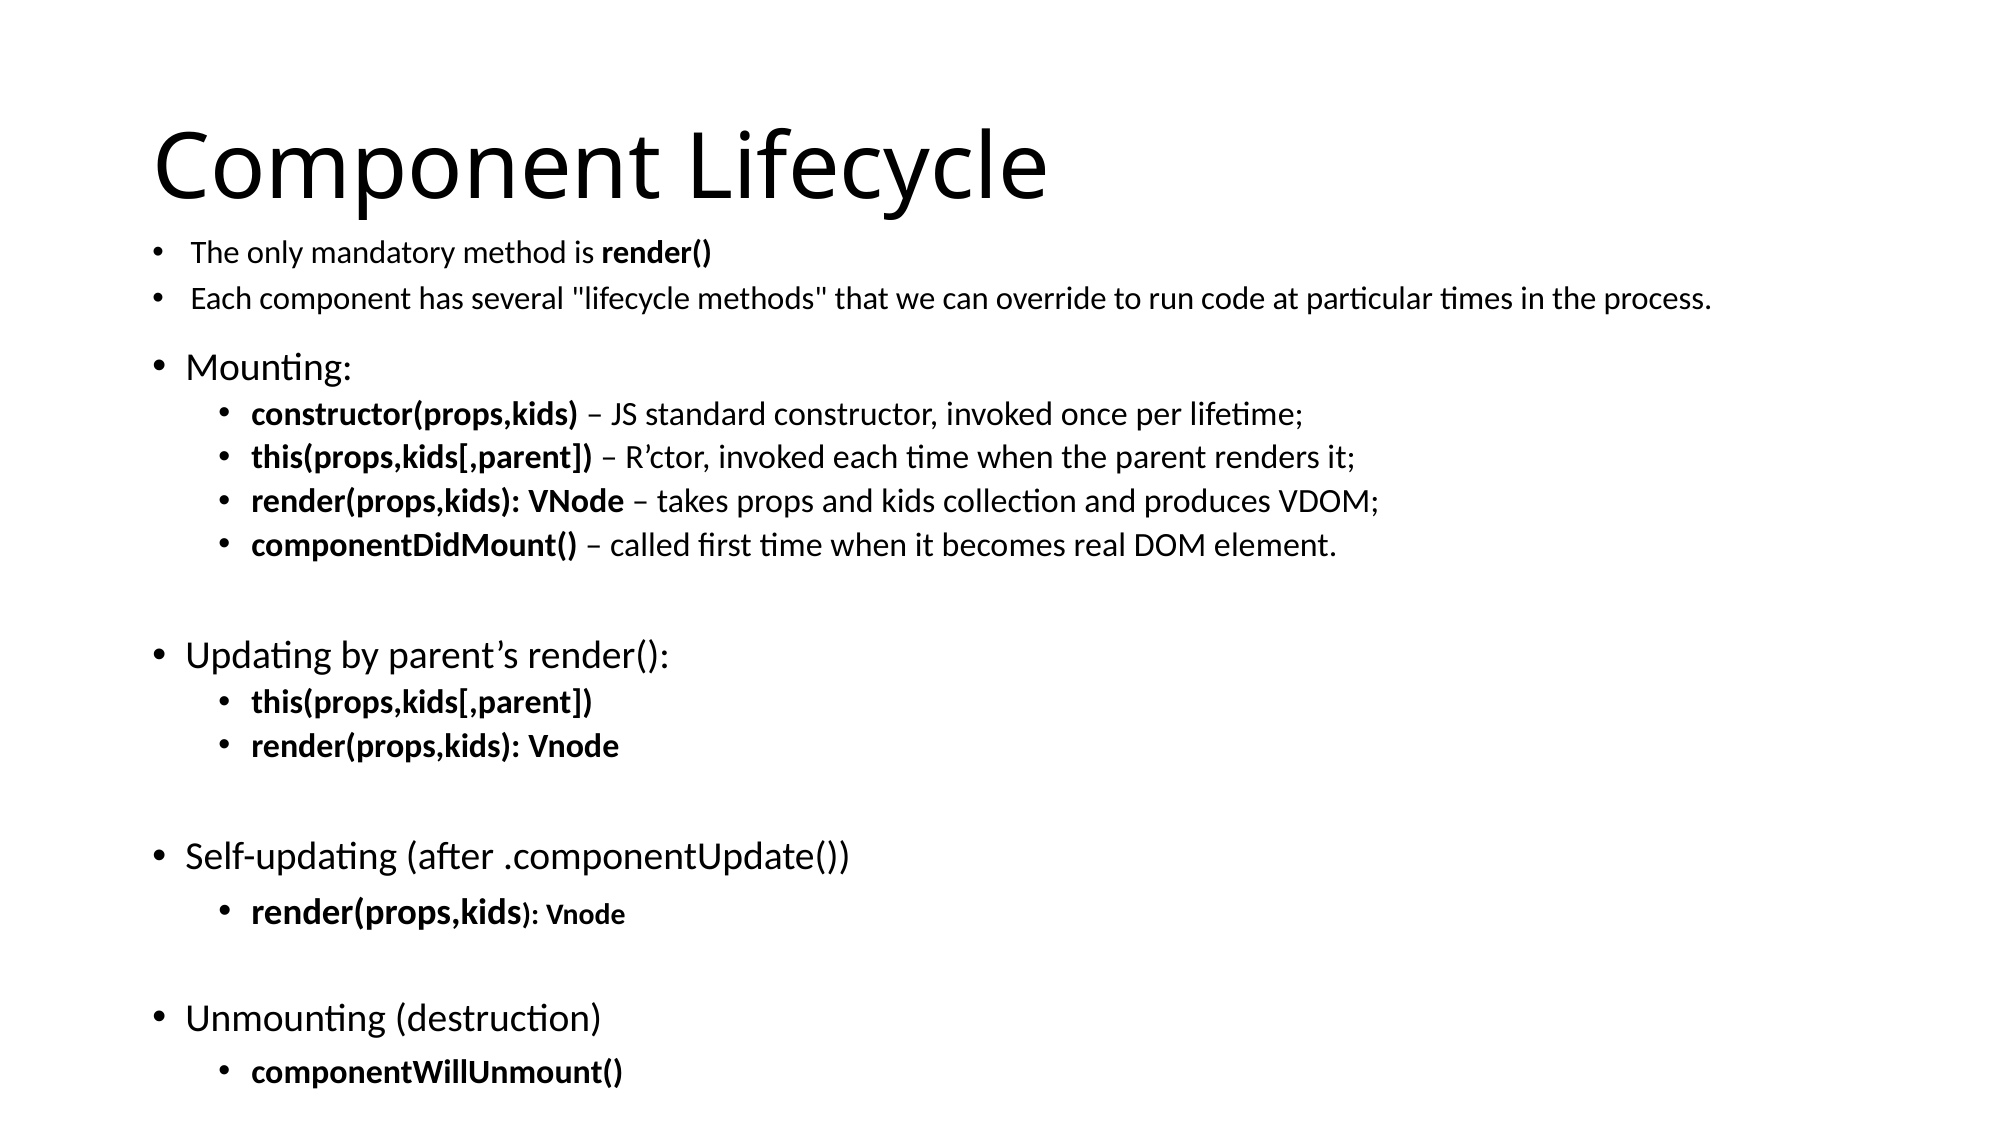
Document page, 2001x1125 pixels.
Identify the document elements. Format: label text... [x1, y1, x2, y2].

list Mounting: constructor(props,kids) – JS standard constructor, invoked once per lifetime; this(props,kids[,parent]) – R’ctor, invoked each time when the parent renders it; render(props,kids): VNode – takes props and kids collection and produces VDOM; componentDidMount() – called first time when it becomes real DOM element. Updating by parent’s render(): this(props,kids[,parent]) render(props,kids): Vnode Self-updating (after .componentUpdate()) render(props,kids): Vnode Unmounting (destruction) componentWillUnmount() [137, 338, 1863, 1105]
text_box The only mandatory method is render() Each component has several "lifecycle methods" that we can override to run code at particular times in the process. [137, 227, 1863, 327]
title Component Lifecycle [137, 59, 1863, 227]
